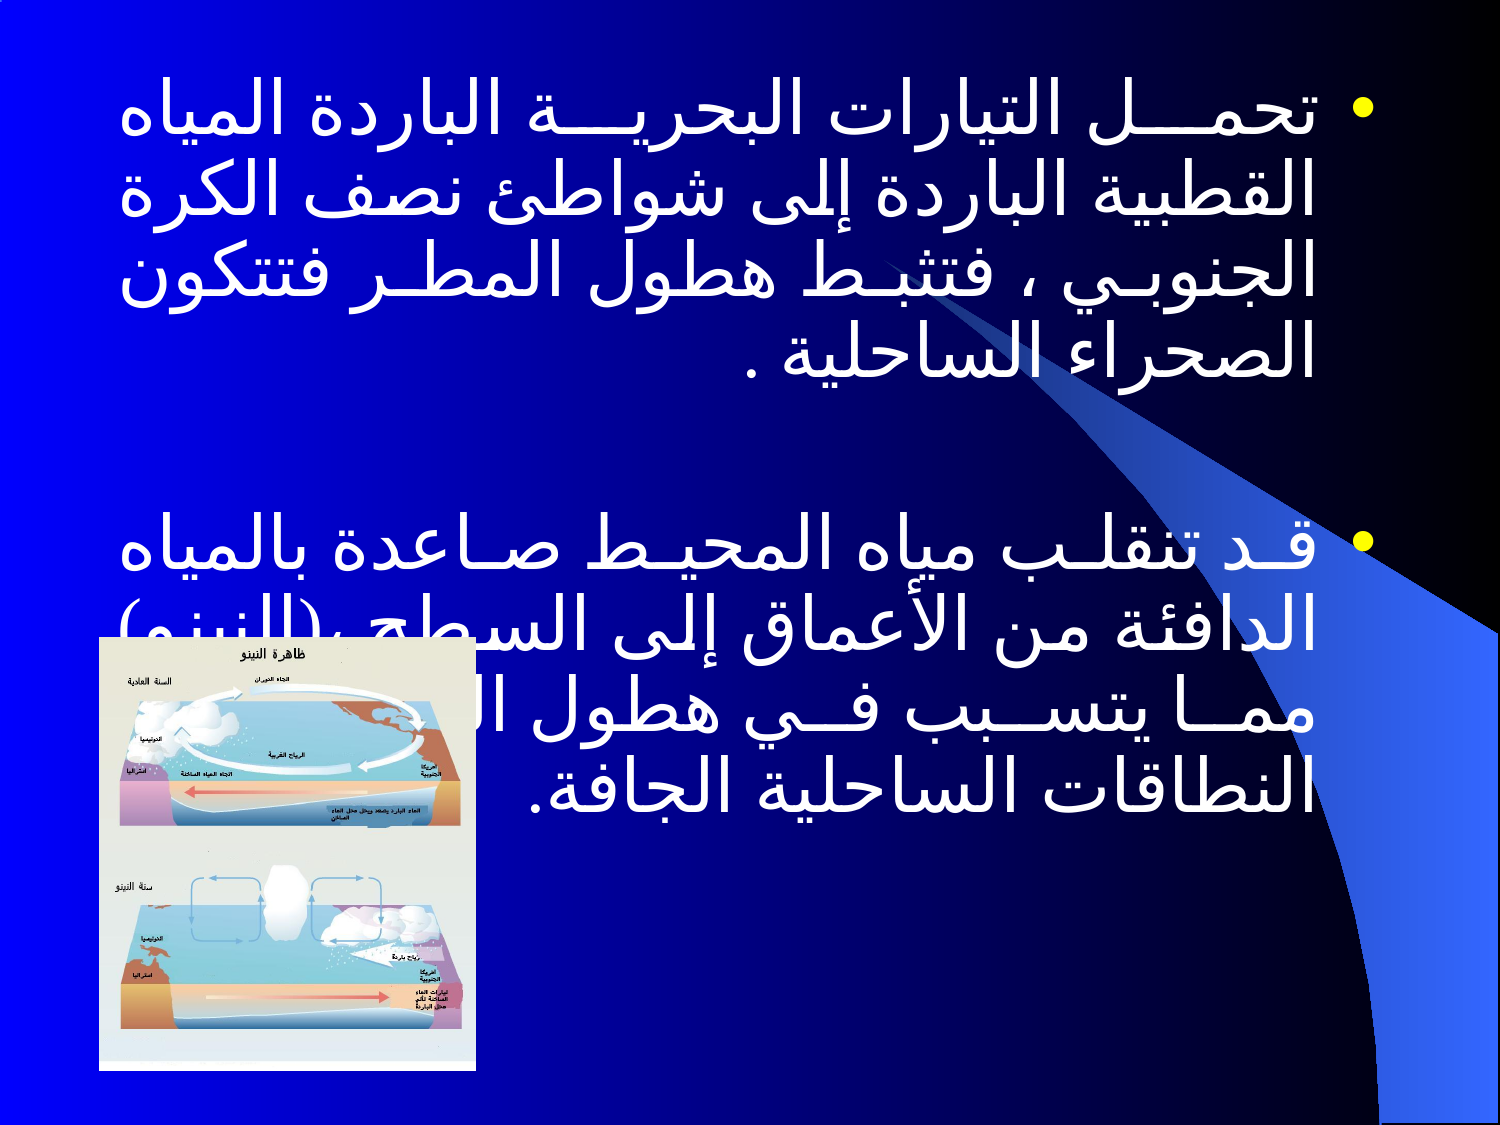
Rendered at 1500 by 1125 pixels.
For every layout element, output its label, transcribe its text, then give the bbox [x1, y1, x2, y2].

picture [99, 637, 476, 1071]
list تحمل التيارات البحرية الباردة المياه القطبية الباردة إلى شواطئ نصف الكرة الجنوبي ، فتثبط هطول المطر فتتكون الصحراء الساحلية . قد تنقلب مياه المحيط صاعدة بالمياه الدافئة من الأعماق إلى السطح ،(النينو) مما يتسبب في هطول المطر في النطاقات الساحلية الجافة. [87, 62, 1407, 718]
